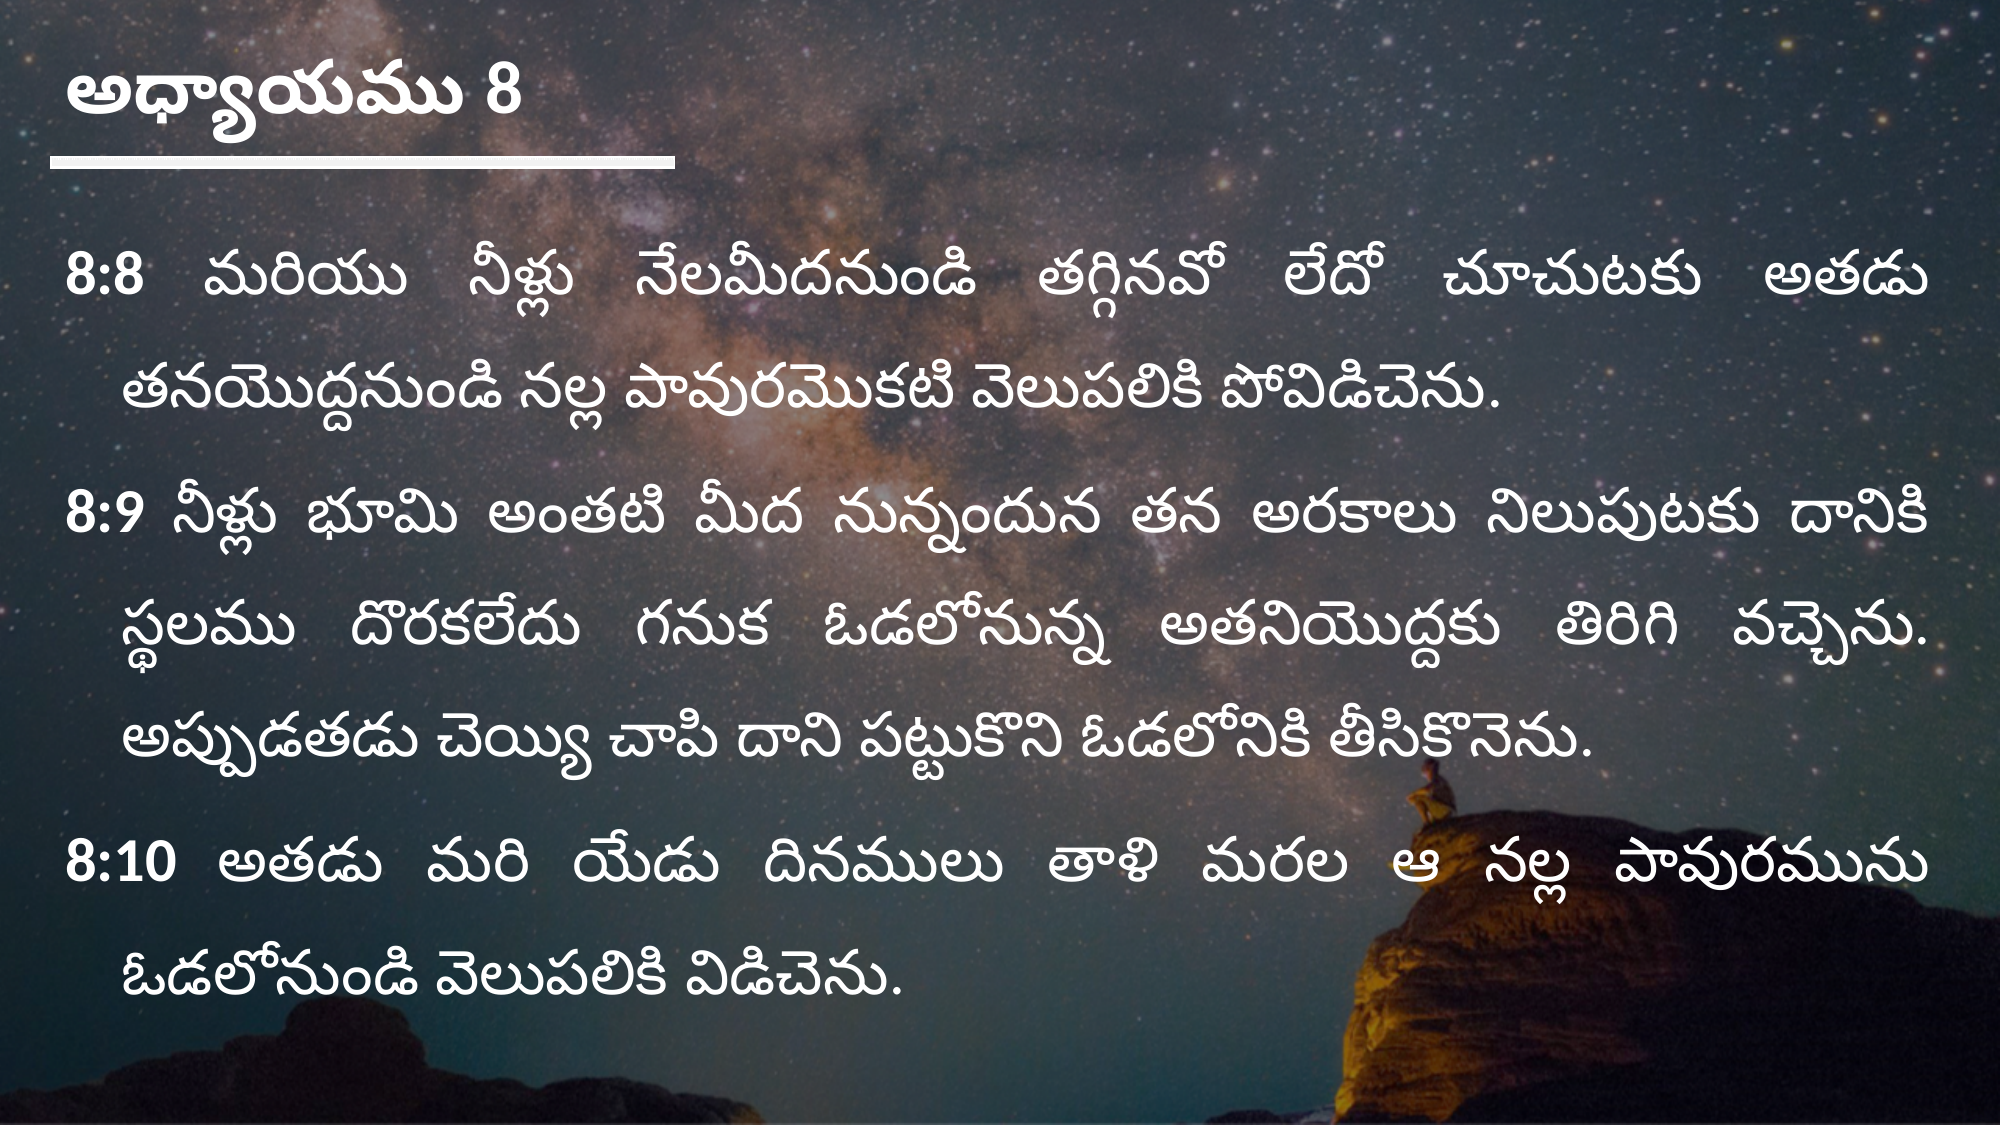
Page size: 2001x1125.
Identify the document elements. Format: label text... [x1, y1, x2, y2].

list 8:8 మరియు నీళ్లు నేలమీదనుండి తగ్గినవో లేదో చూచుటకు అతడు తనయొద్దనుండి నల్ల పావురమొకటి వెలుపలికి పోవిడిచెను. 8:9 నీళ్లు భూమి అంతటి మీద నున్నందున తన అరకాలు నిలుపుటకు దానికి స్థలము దొరకలేదు గనుక ఓడలోనున్న అతనియొద్దకు తిరిగి వచ్చెను. అప్పుడతడు చెయ్యి చాపి దాని పట్టుకొని ఓడలోనికి తీసికొనెను. 8:10 అతడు మరి యేడు దినములు తాళి మరల ఆ నల్ల పావురమును ఓడలోనుండి వెలుపలికి విడిచెను. [50, 187, 1946, 1063]
picture [0, 0, 2000, 1125]
title అధ్యాయము 8 [50, 0, 1925, 167]
